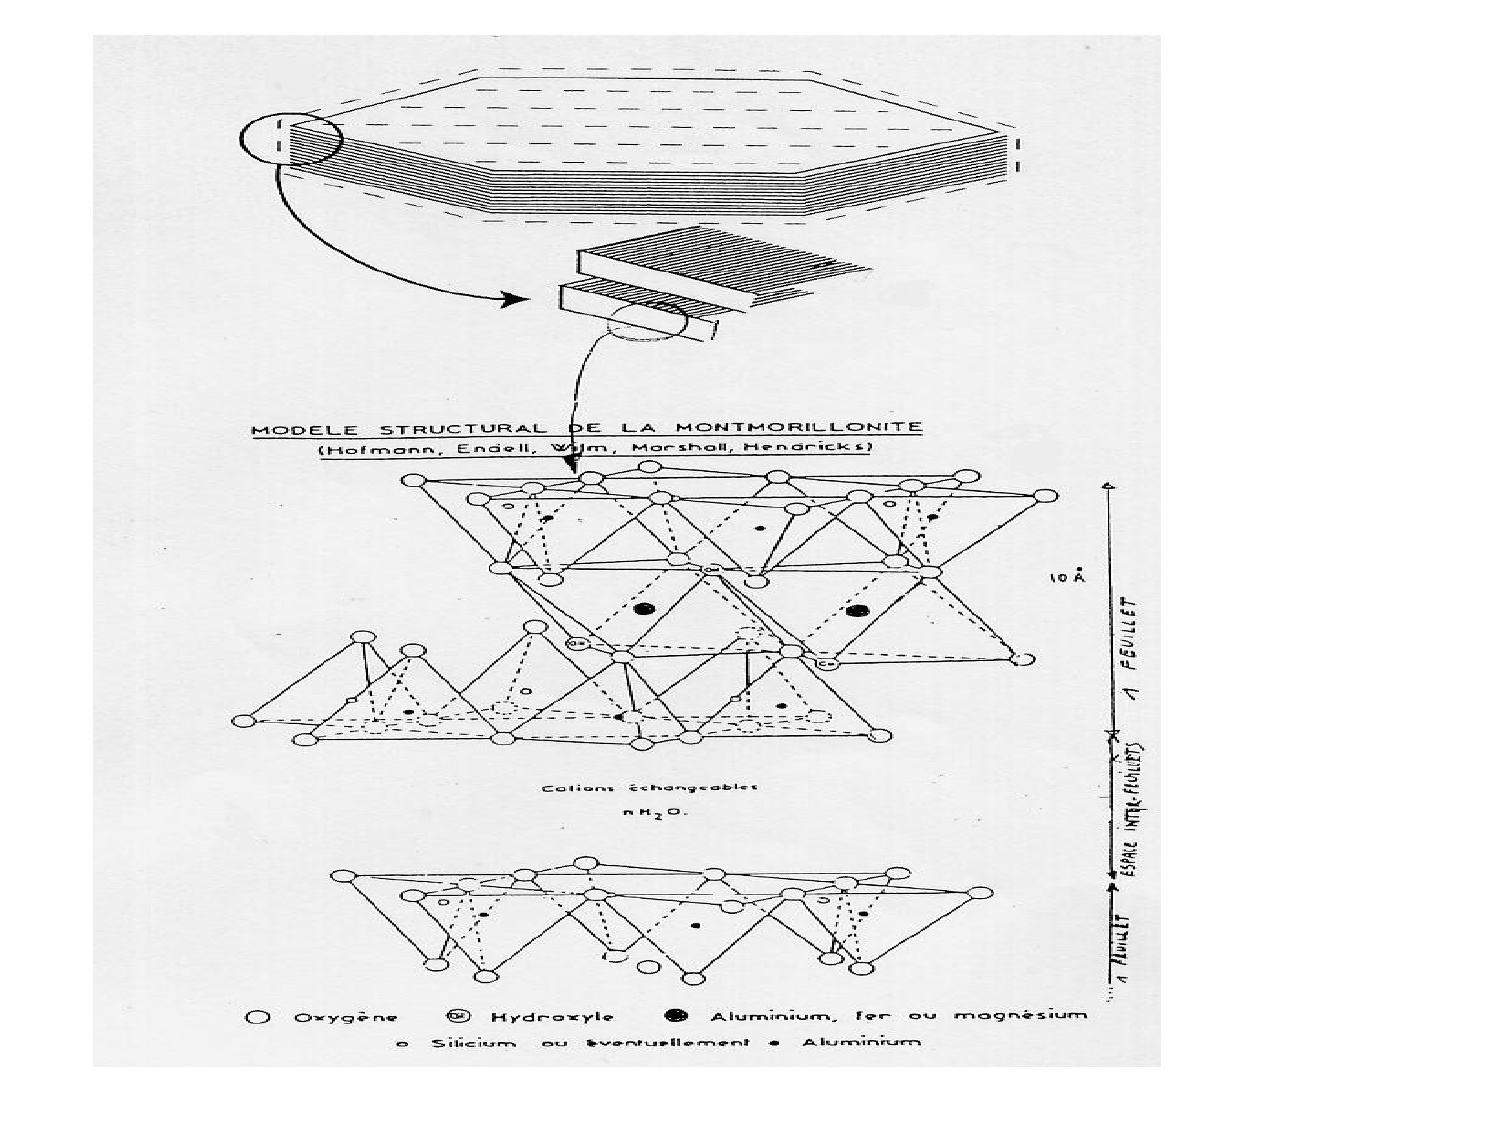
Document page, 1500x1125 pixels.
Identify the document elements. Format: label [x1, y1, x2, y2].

list [93, 34, 1161, 1067]
